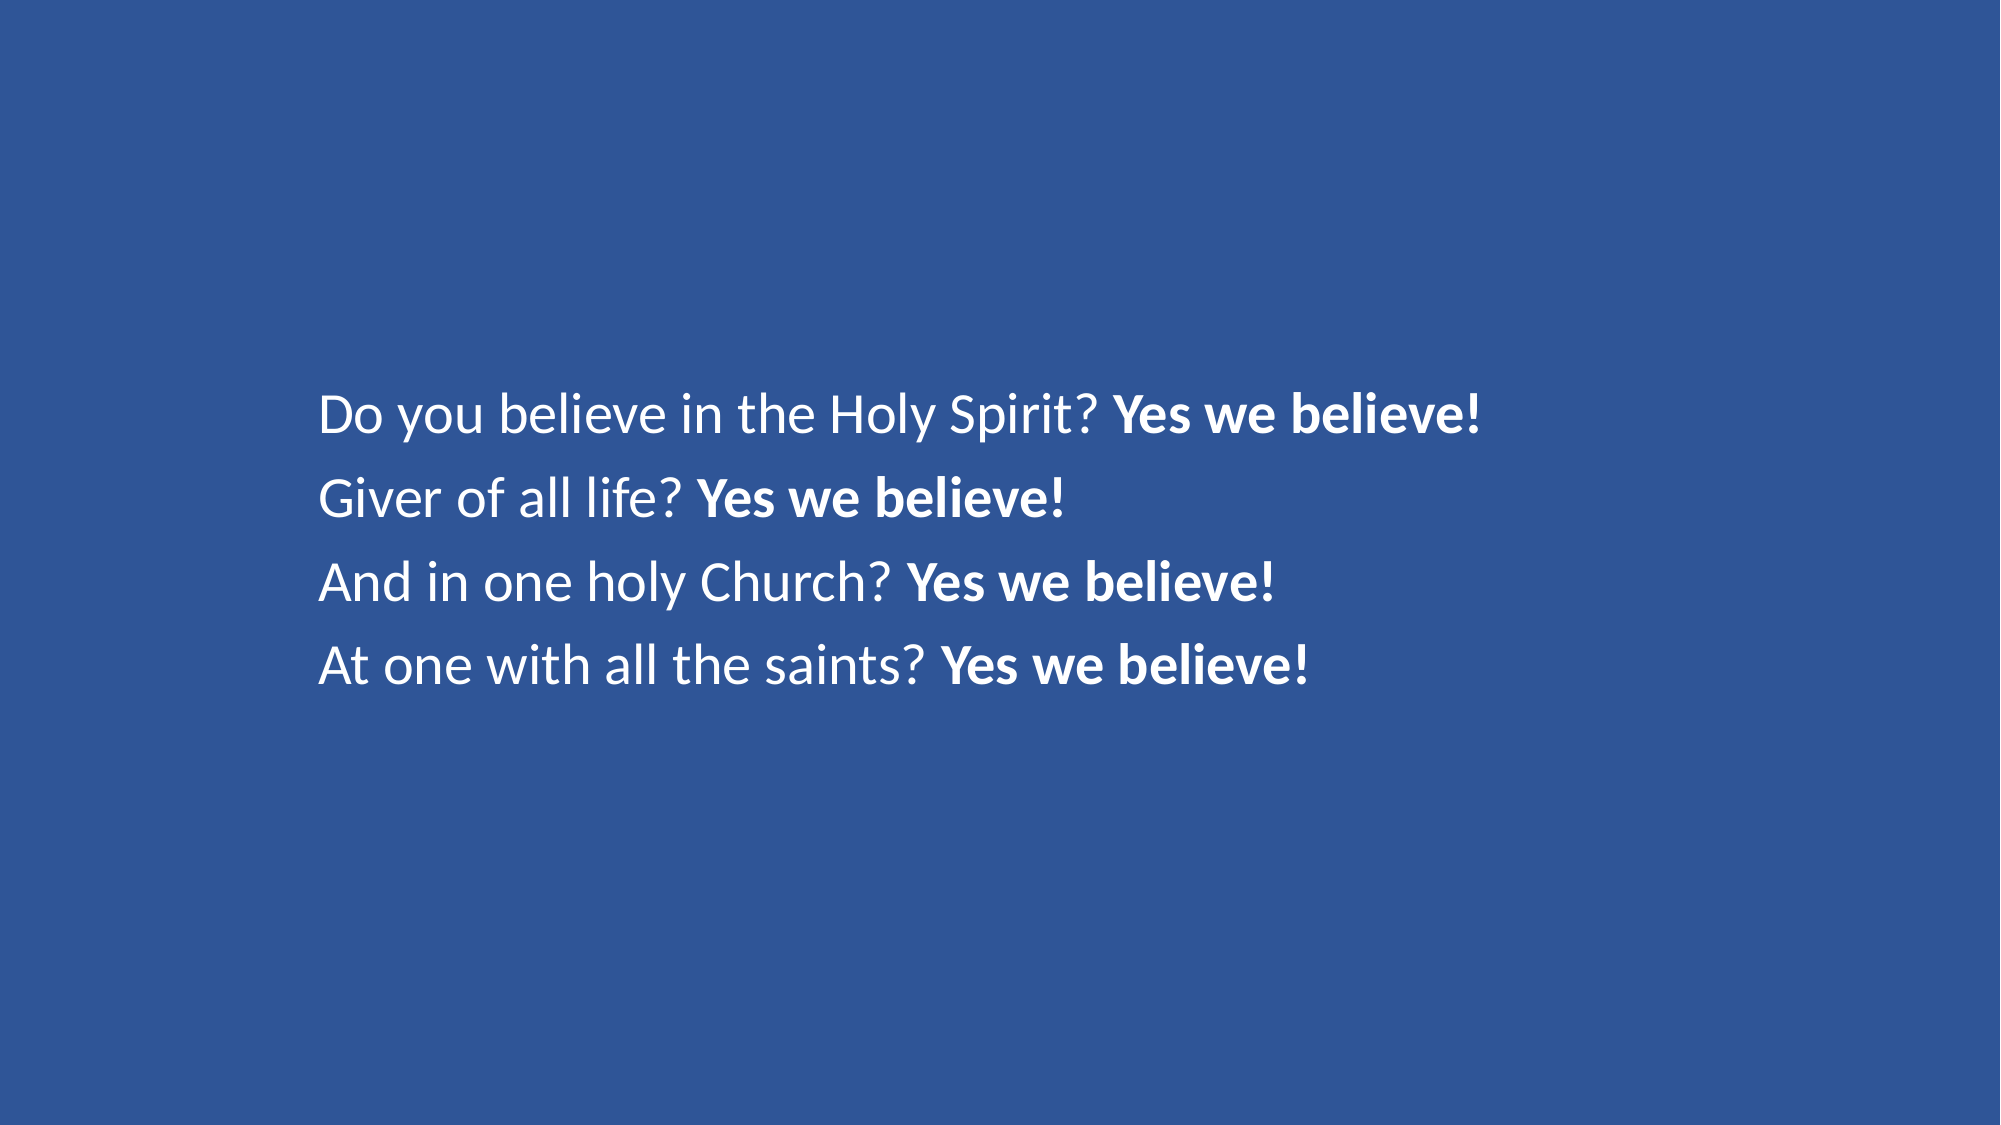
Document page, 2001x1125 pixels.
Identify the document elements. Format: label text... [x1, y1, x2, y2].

list Do you believe in the Holy Spirit? Yes we believe! Giver of all life? Yes we believe! And in one holy Church? Yes we believe! At one with all the saints? Yes we believe! [303, 376, 1704, 749]
